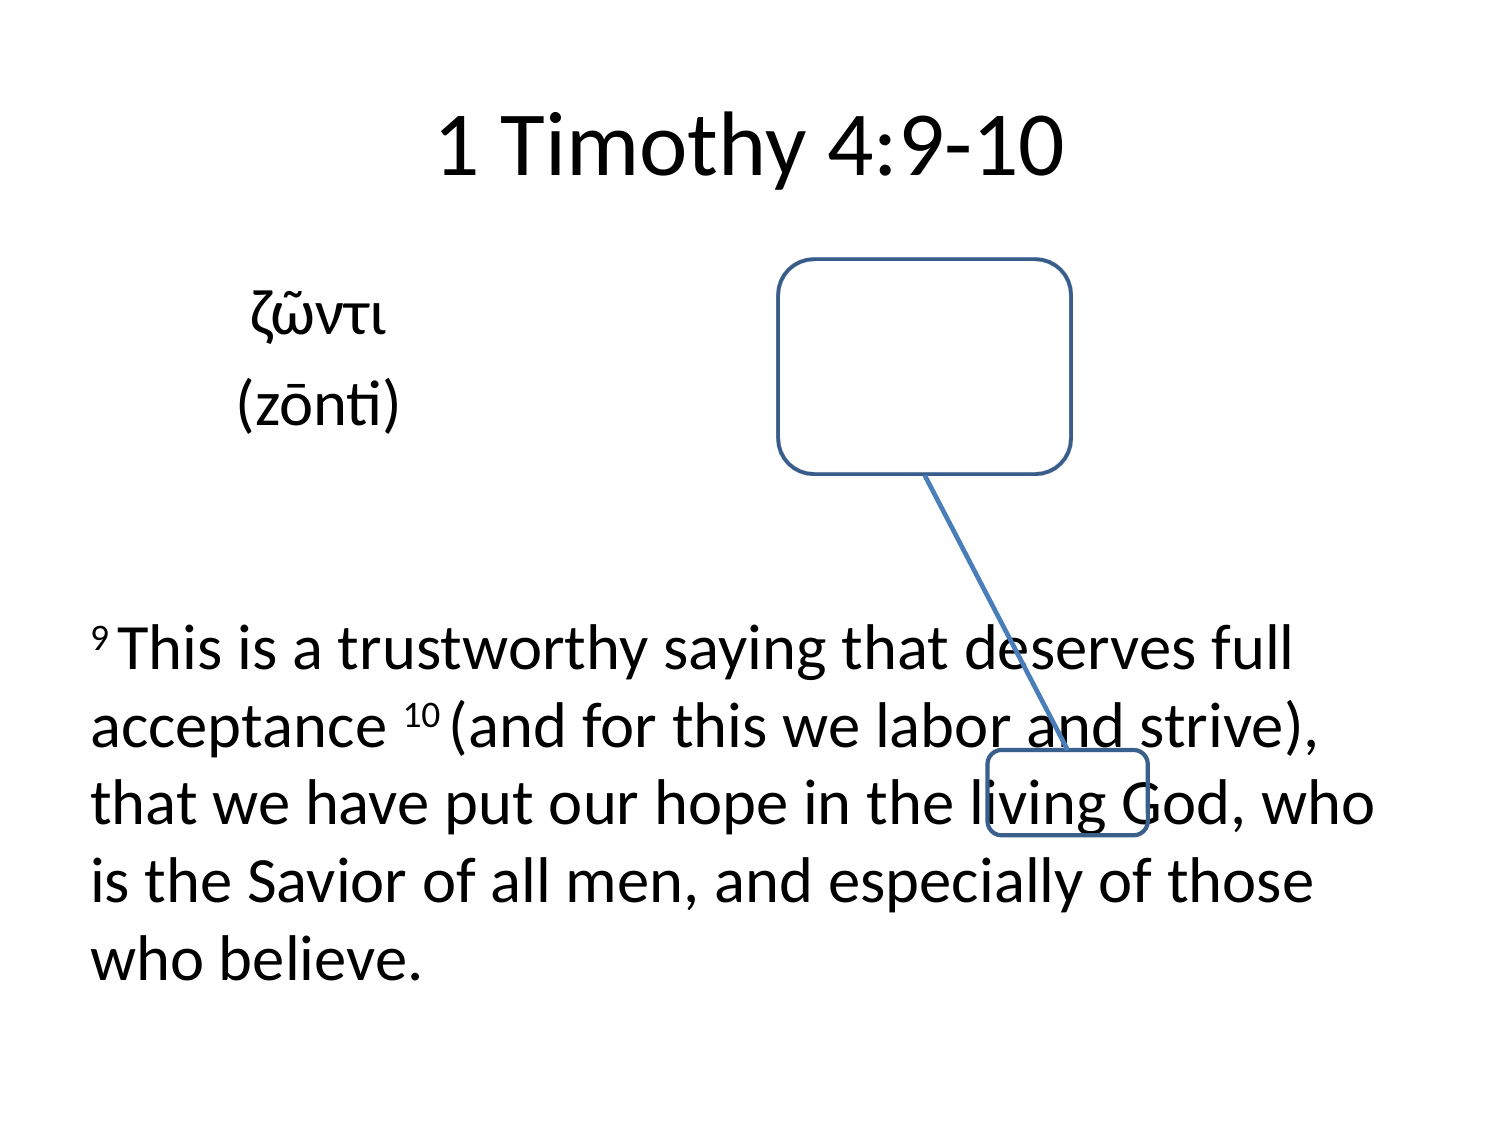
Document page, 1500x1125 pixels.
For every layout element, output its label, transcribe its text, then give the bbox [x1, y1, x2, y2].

text_box [985, 747, 1150, 838]
picture [776, 257, 1074, 476]
list ζῶντι (zōnti) 9 This is a trustworthy saying that deserves full acceptance 10 (and for this we labor and strive), that we have put our hope in the living God, who is the Savior of all men, and especially of those who believe. [75, 262, 1425, 1005]
title 1 Timothy 4:9-10 [75, 45, 1425, 233]
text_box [924, 475, 1068, 751]
